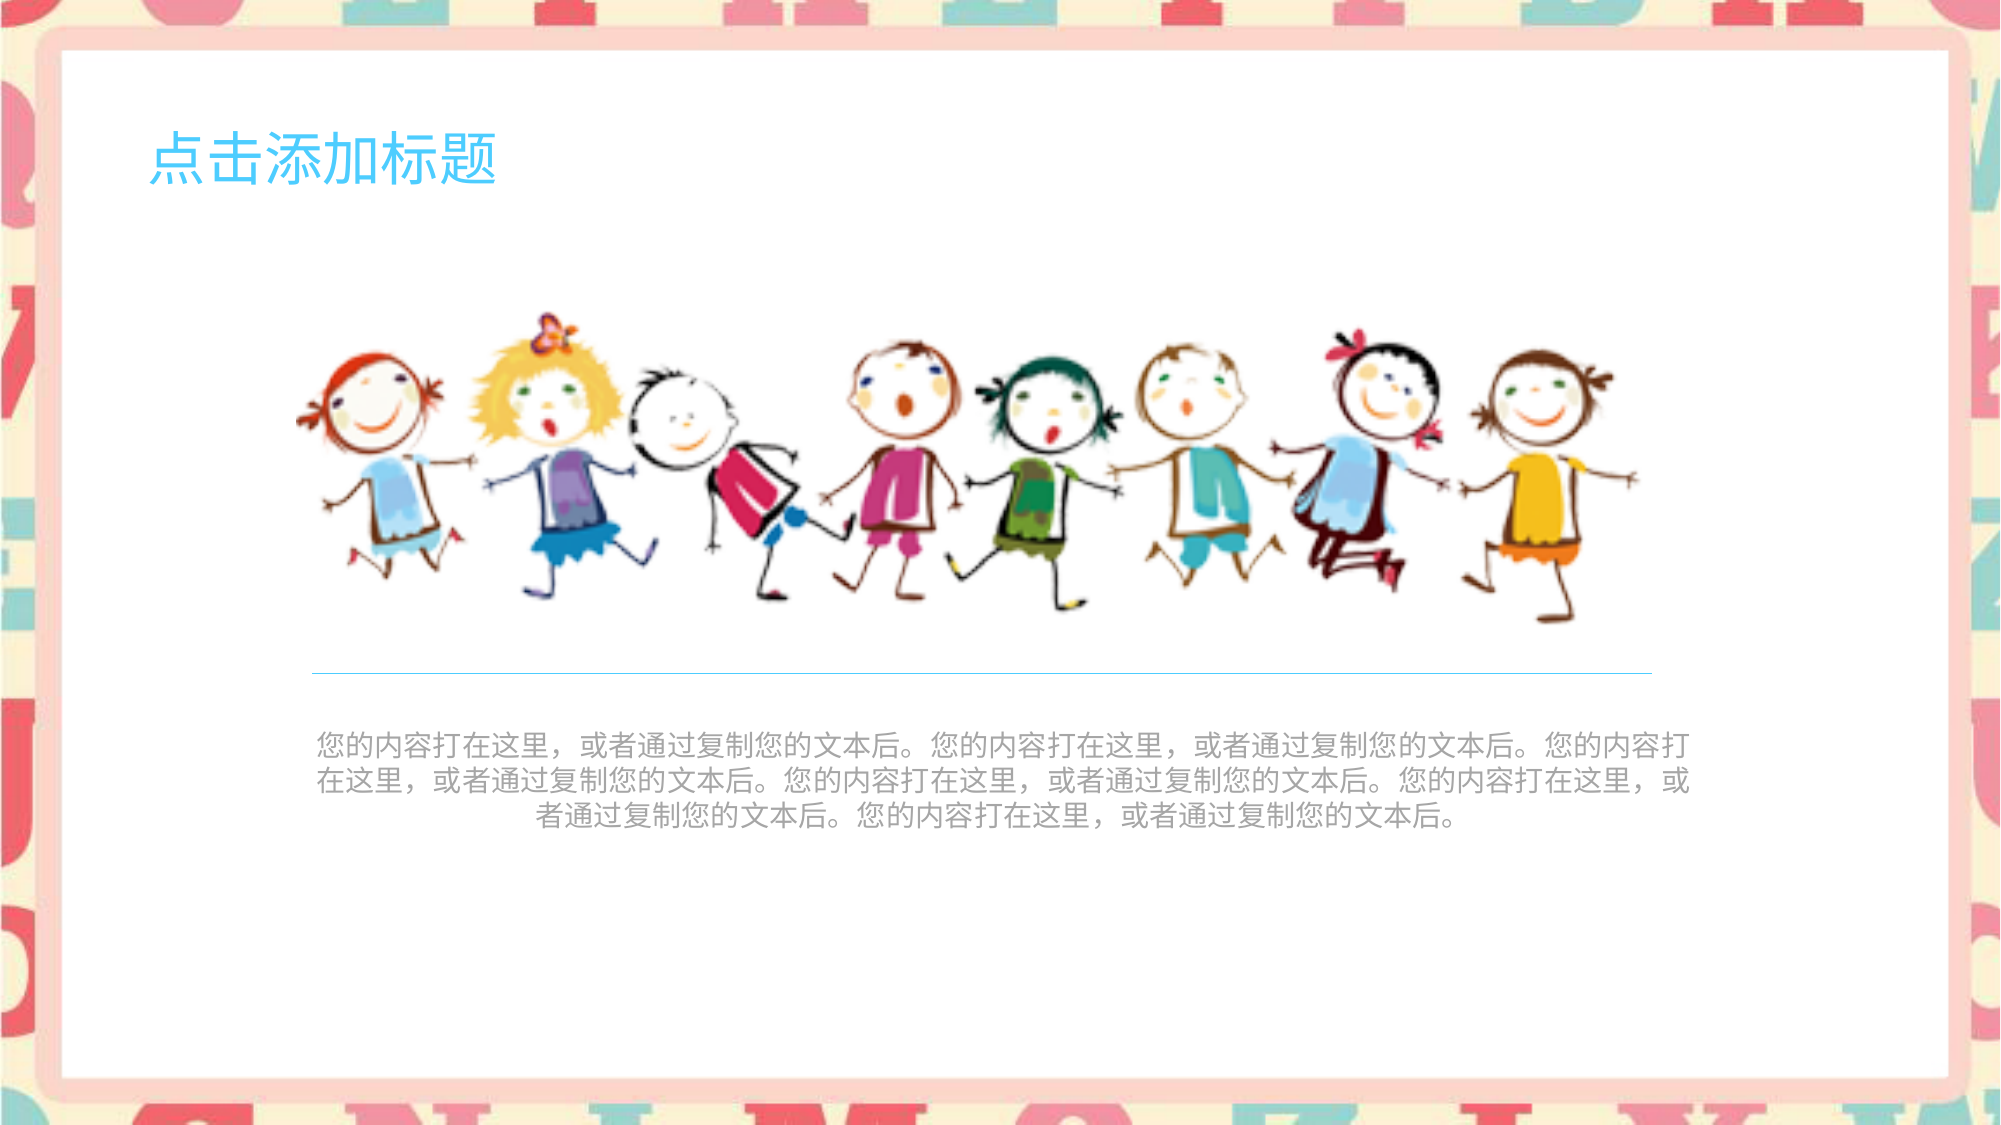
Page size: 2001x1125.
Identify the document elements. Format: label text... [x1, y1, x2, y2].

text_box 点击添加标题 [133, 114, 713, 200]
text_box 您的内容打在这里，或者通过复制您的文本后。您的内容打在这里，或者通过复制您的文本后。您的内容打在这里，或者通过复制您的文本后。您的内容打在这里，或者通过复制您的文本后。您的内容打在这里，或者通过复制您的文本后。您的内容打在这里，或者通过复制您的文本后。 [296, 719, 1710, 910]
picture [0, 0, 2001, 1125]
